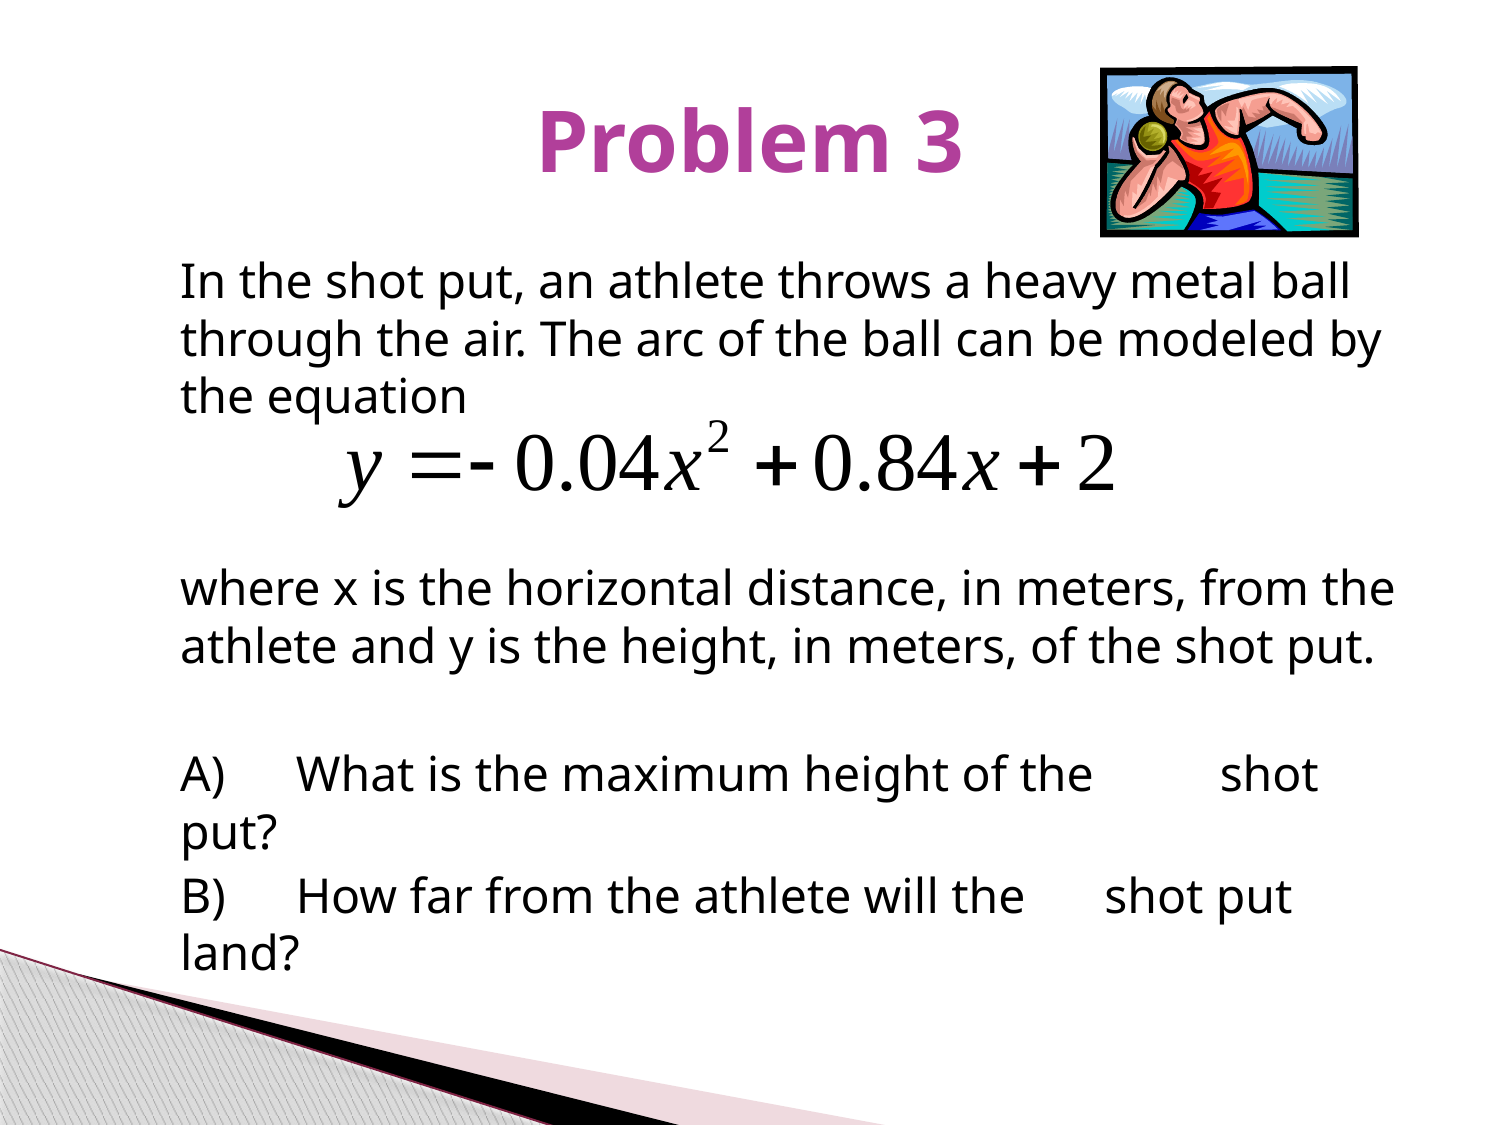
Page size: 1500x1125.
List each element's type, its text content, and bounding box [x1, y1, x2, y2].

list In the shot put, an athlete throws a heavy metal ball through the air. The arc of the ball can be modeled by the equation where x is the horizontal distance, in meters, from the athlete and y is the height, in meters, of the shot put. A) What is the maximum height of the shot put? B) How far from the athlete will the shot put land? [75, 243, 1413, 1038]
picture [1099, 62, 1363, 242]
title Problem 3 [75, 45, 1425, 233]
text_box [324, 399, 1131, 526]
